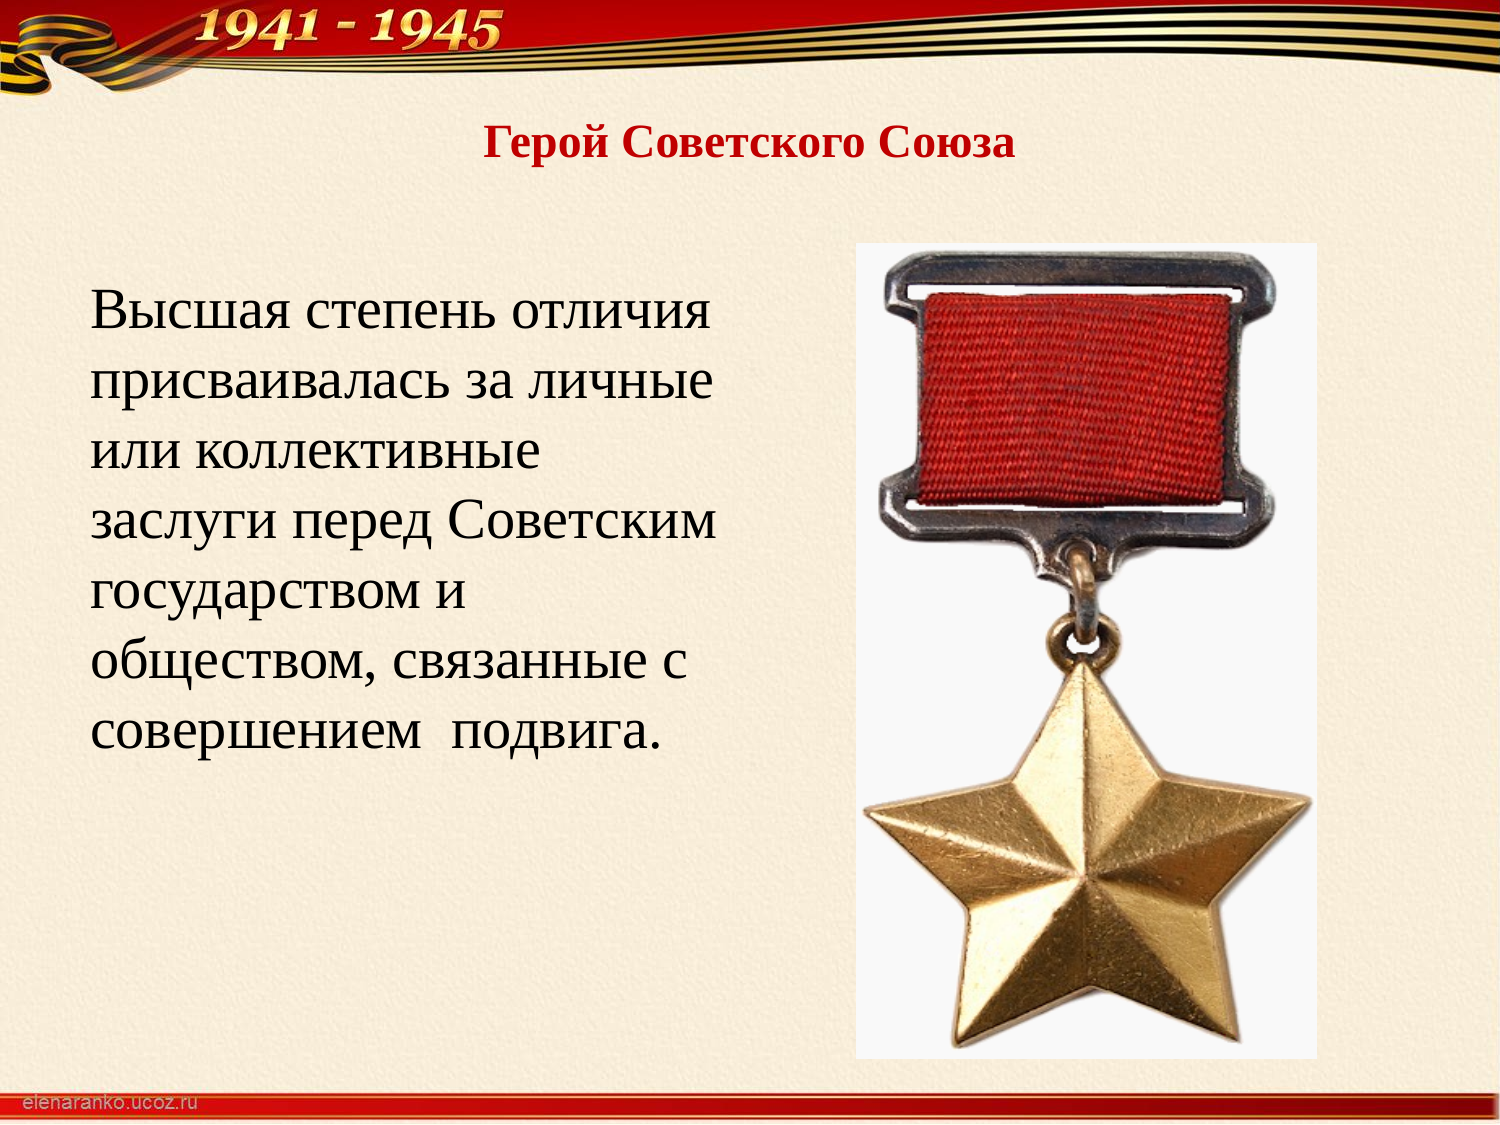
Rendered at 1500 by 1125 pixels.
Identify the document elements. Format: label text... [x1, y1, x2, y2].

picture [0, 0, 1500, 1125]
list Высшая степень отличия присваивалась за личные или коллективные заслуги перед Советским государством и обществом, связанные с совершением подвига. [75, 262, 738, 1005]
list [856, 243, 1318, 1059]
title Герой Советского Союза [75, 101, 1425, 233]
